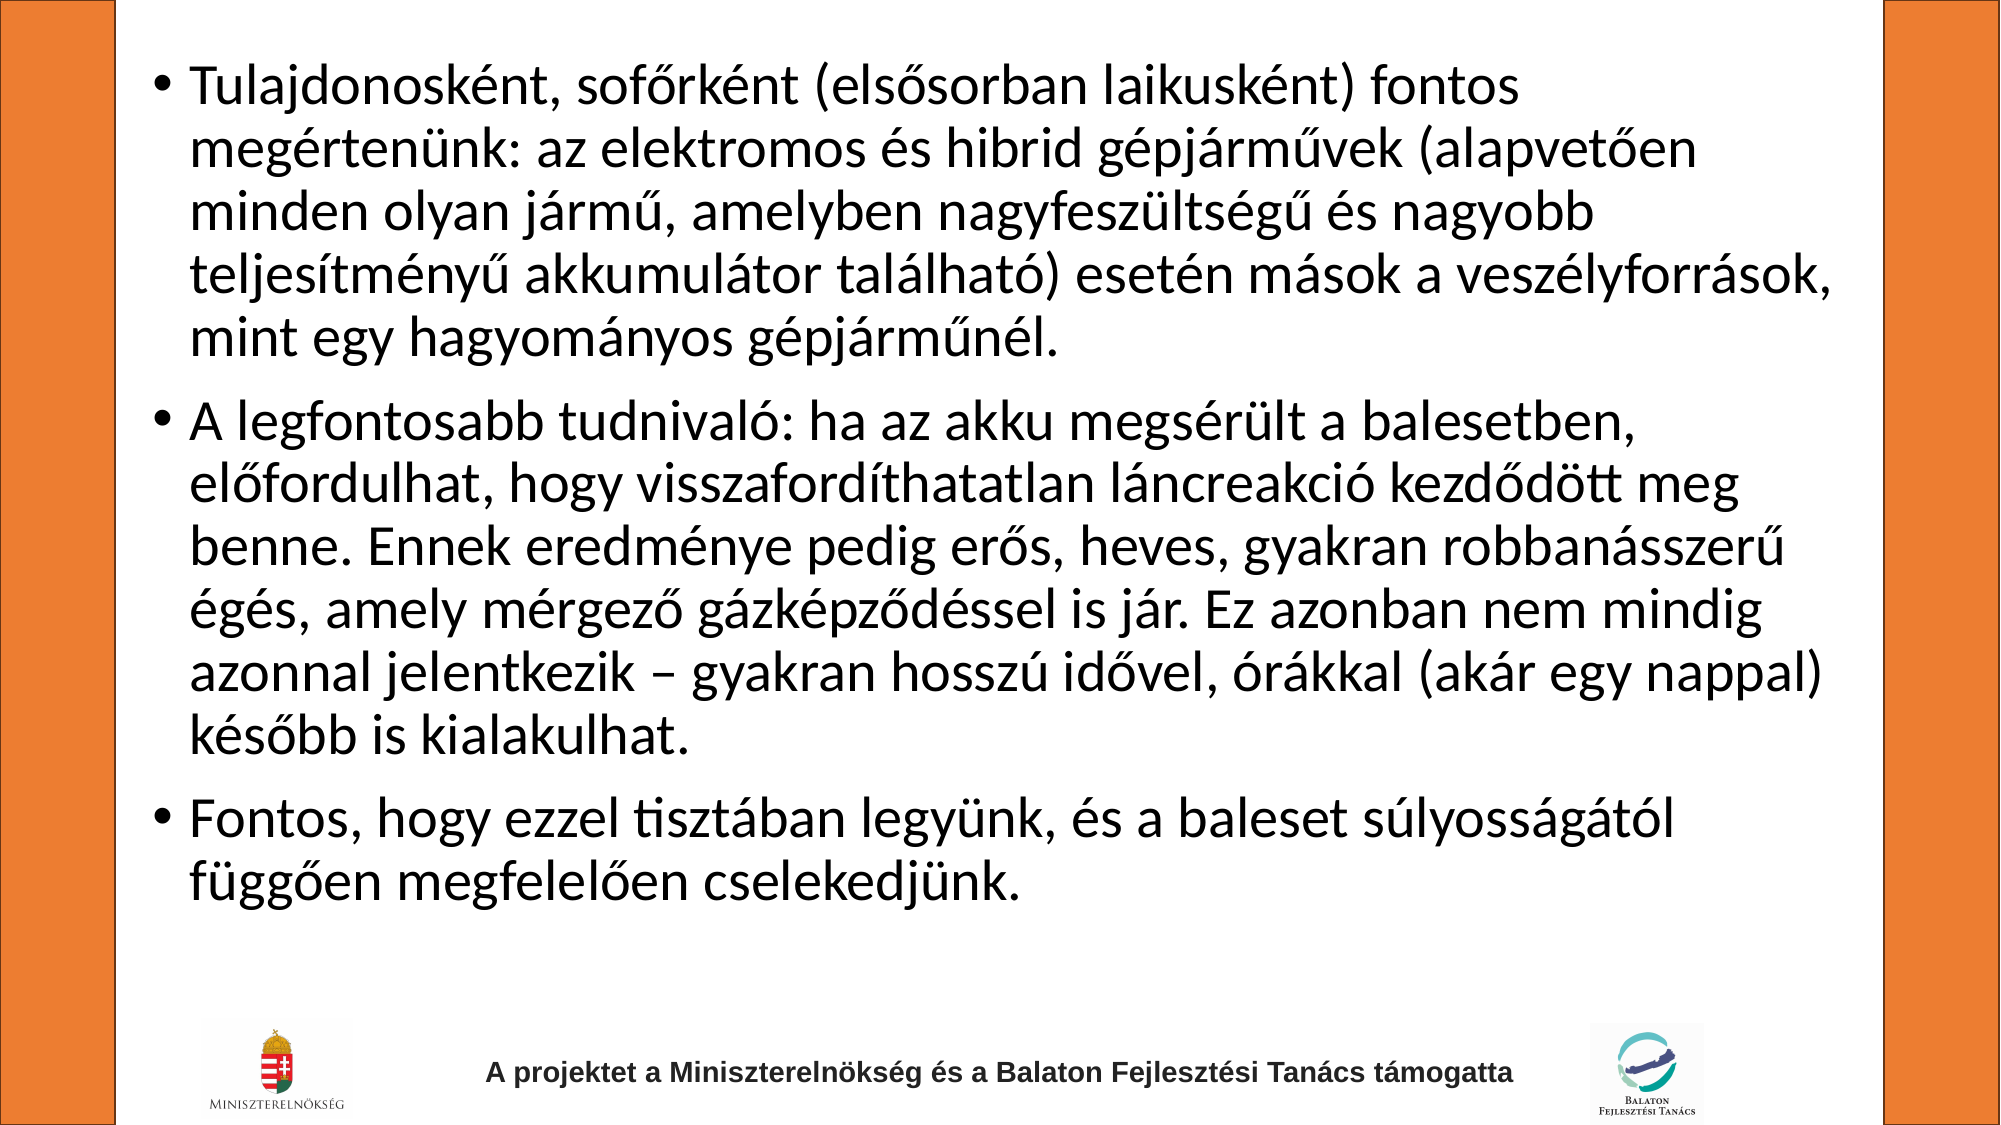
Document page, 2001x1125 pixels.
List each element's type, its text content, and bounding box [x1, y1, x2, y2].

list Tulajdonosként, sofőrként (elsősorban laikusként) fontos megértenünk: az elektromos és hibrid gépjárművek (alapvetően minden olyan jármű, amelyben nagyfeszültségű és nagyobb teljesítményű akkumulátor található) esetén mások a veszélyforrások, mint egy hagyományos gépjárműnél. A legfontosabb tudnivaló: ha az akku megsérült a balesetben, előfordulhat, hogy visszafordíthatatlan láncreakció kezdődött meg benne. Ennek eredménye pedig erős, heves, gyakran robbanásszerű égés, amely mérgező gázképződéssel is jár. Ez azonban nem mindig azonnal jelentkezik – gyakran hosszú idővel, órákkal (akár egy nappal) később is kialakulhat. Fontos, hogy ezzel tisztában legyünk, és a baleset súlyosságától függően megfelelően cselekedjünk. [137, 47, 1863, 1014]
picture [201, 1018, 353, 1119]
picture [1590, 1023, 1704, 1125]
